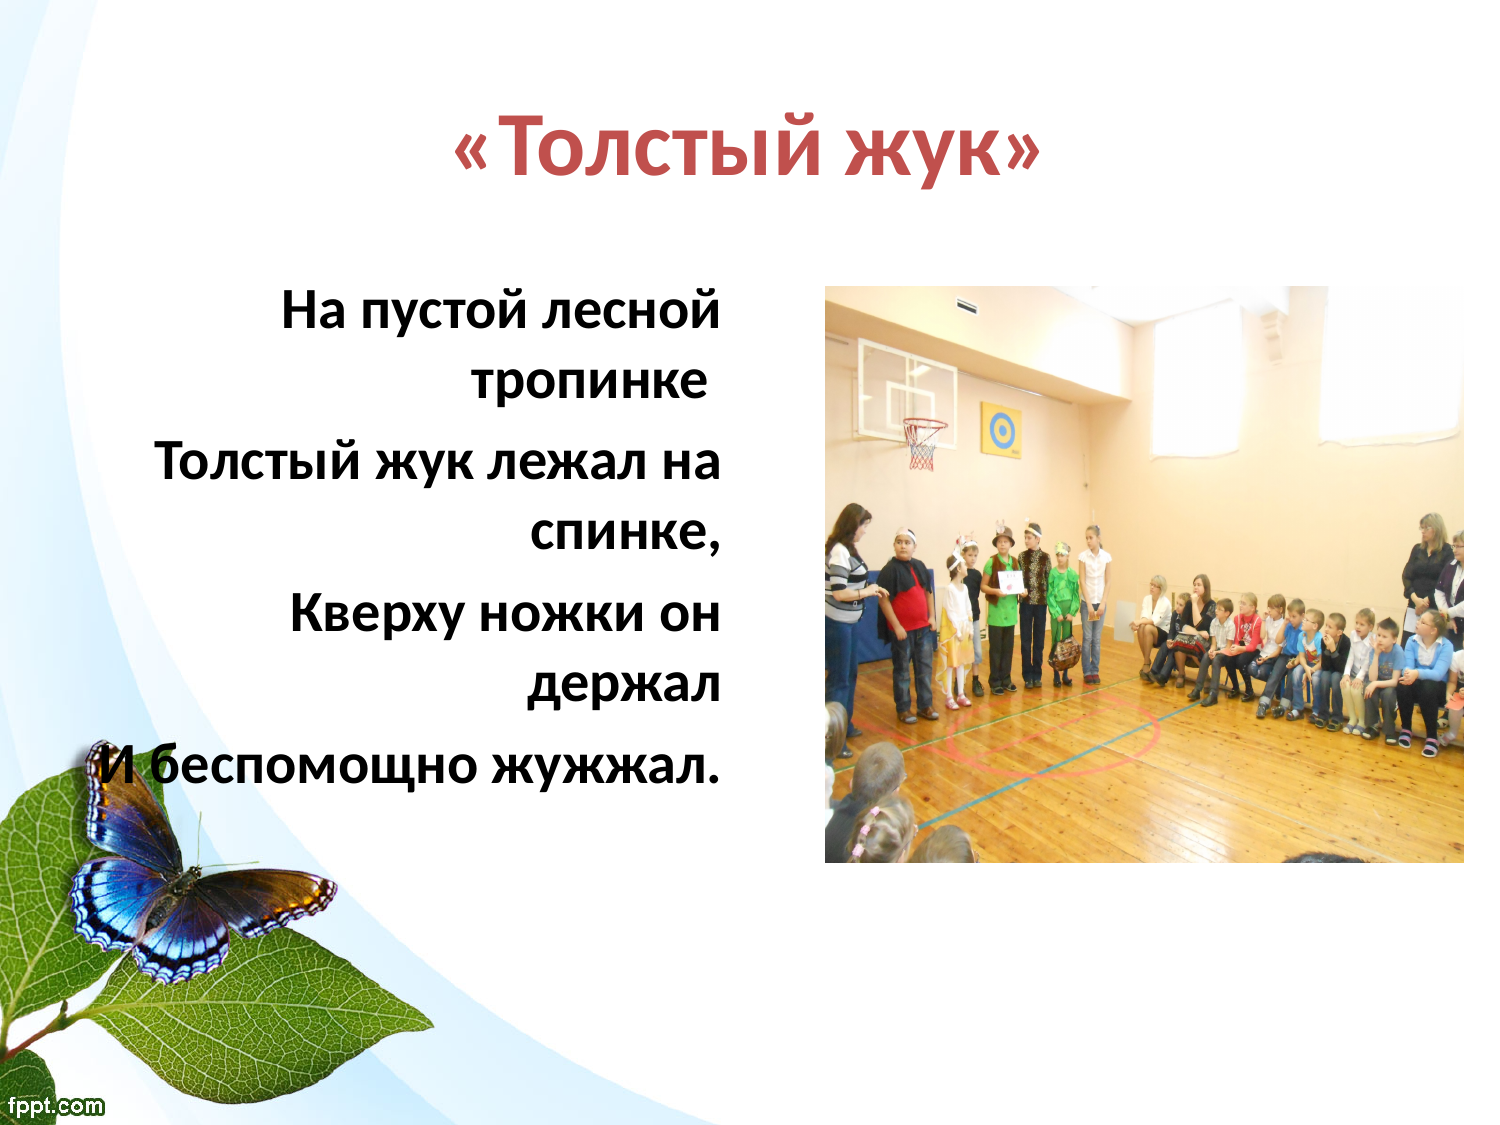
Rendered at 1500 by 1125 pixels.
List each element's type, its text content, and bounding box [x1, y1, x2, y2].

list На пустой лесной тропинке Толстый жук лежал на спинке, Кверху ножки он держал И беспомощно жужжал. [75, 262, 738, 1005]
title «Толстый жук» [75, 45, 1425, 233]
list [824, 286, 1465, 864]
picture [0, 0, 1500, 1125]
